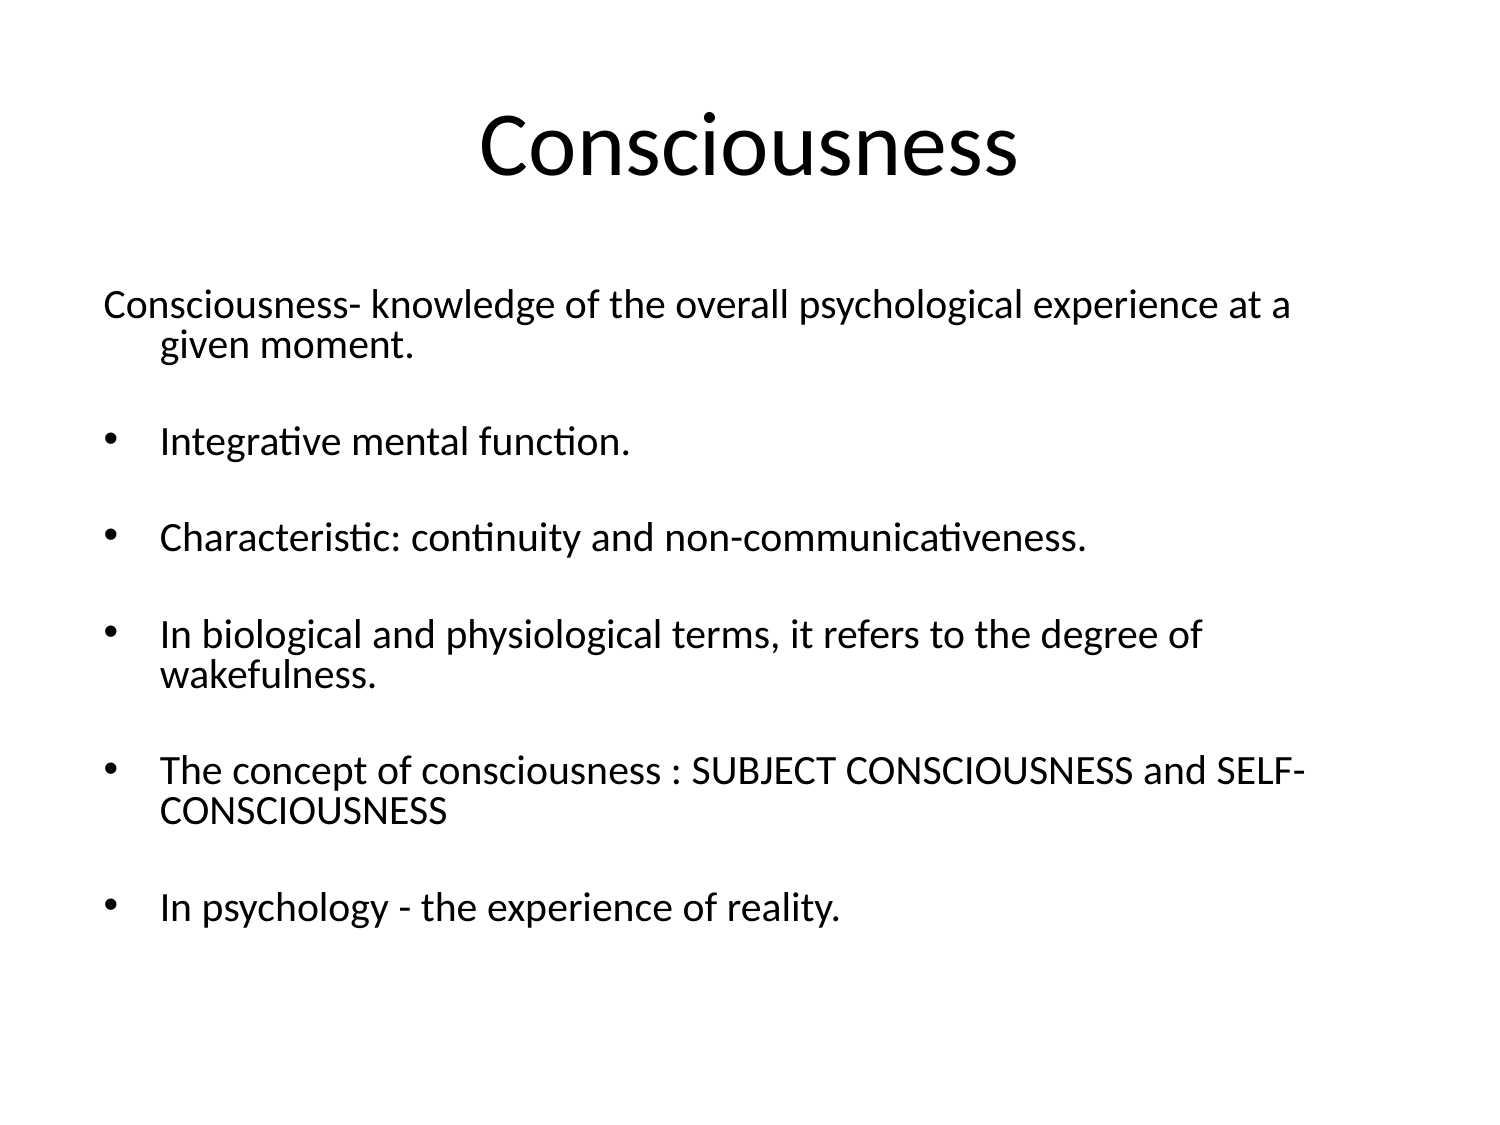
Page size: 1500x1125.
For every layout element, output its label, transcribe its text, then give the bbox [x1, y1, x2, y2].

title Consciousness [75, 45, 1425, 233]
list Consciousness- knowledge of the overall psychological experience at a given moment. Integrative mental function. Characteristic: continuity and non-communicativeness. In biological and physiological terms, it refers to the degree of wakefulness. The concept of consciousness : SUBJECT CONSCIOUSNESS and SELF-CONSCIOUSNESS In psychology - the experience of reality. [88, 278, 1365, 1064]
